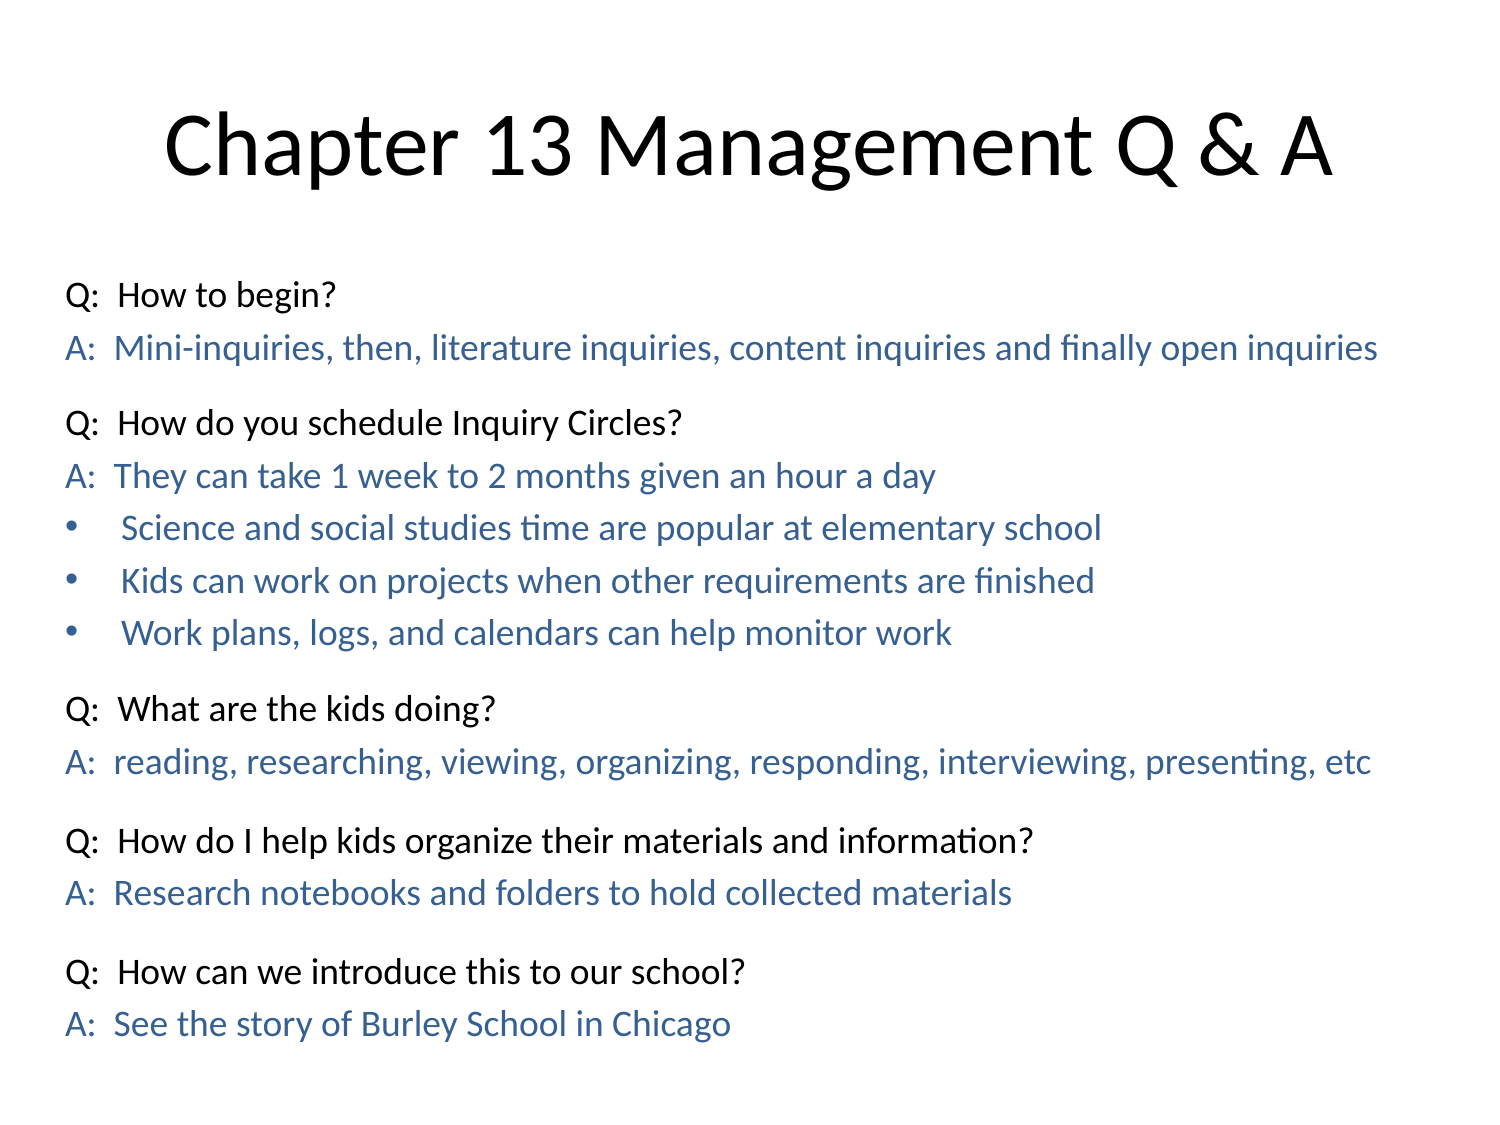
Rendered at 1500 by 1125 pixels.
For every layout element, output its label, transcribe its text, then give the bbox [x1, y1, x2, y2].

title Chapter 13 Management Q & A [75, 45, 1425, 233]
list Q: How to begin? A: Mini-inquiries, then, literature inquiries, content inquiries and finally open inquiries Q: How do you schedule Inquiry Circles? A: They can take 1 week to 2 months given an hour a day Science and social studies time are popular at elementary school Kids can work on projects when other requirements are finished Work plans, logs, and calendars can help monitor work Q: What are the kids doing? A: reading, researching, viewing, organizing, responding, interviewing, presenting, etc Q: How do I help kids organize their materials and information? A: Research notebooks and folders to hold collected materials Q: How can we introduce this to our school? A: See the story of Burley School in Chicago [50, 262, 1450, 1088]
